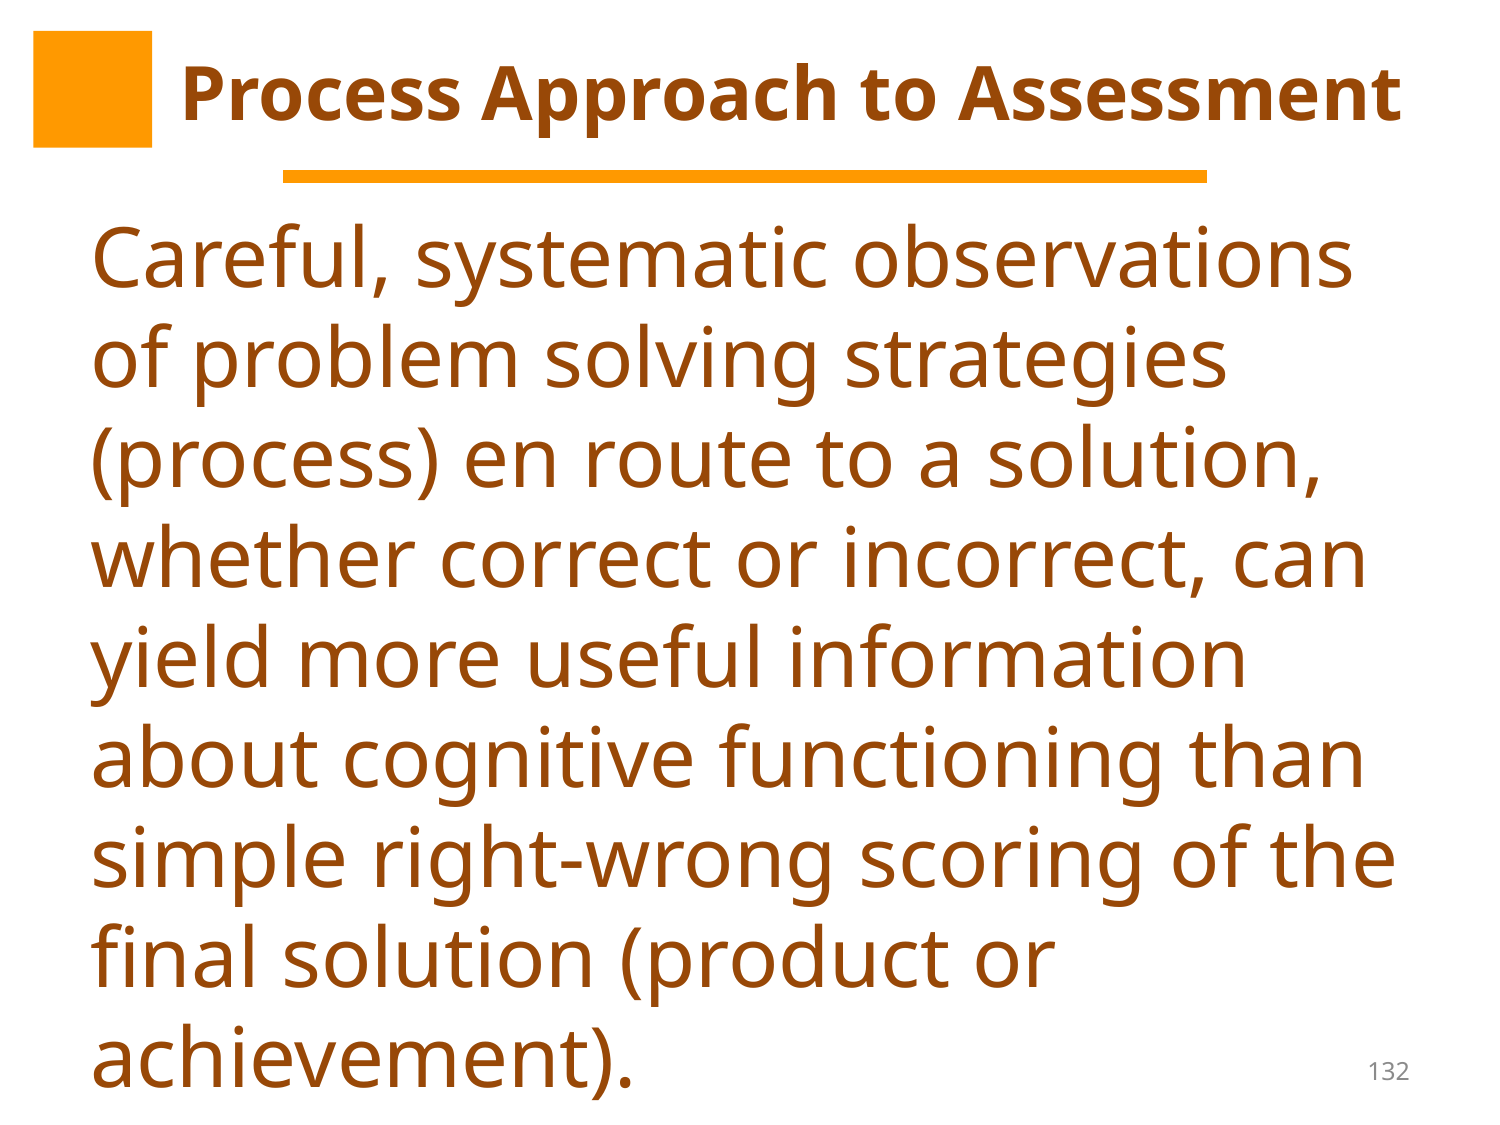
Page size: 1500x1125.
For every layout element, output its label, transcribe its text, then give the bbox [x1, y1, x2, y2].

title Process Approach to Assessment [164, 11, 1500, 169]
list Careful, systematic observations of problem solving strategies (process) en route to a solution, whether correct or incorrect, can yield more useful information about cognitive functioning than simple right-wrong scoring of the final solution (product or achievement). [0, 196, 1455, 1038]
slide_number 132 [1074, 1042, 1425, 1103]
text_box [31, 29, 154, 150]
